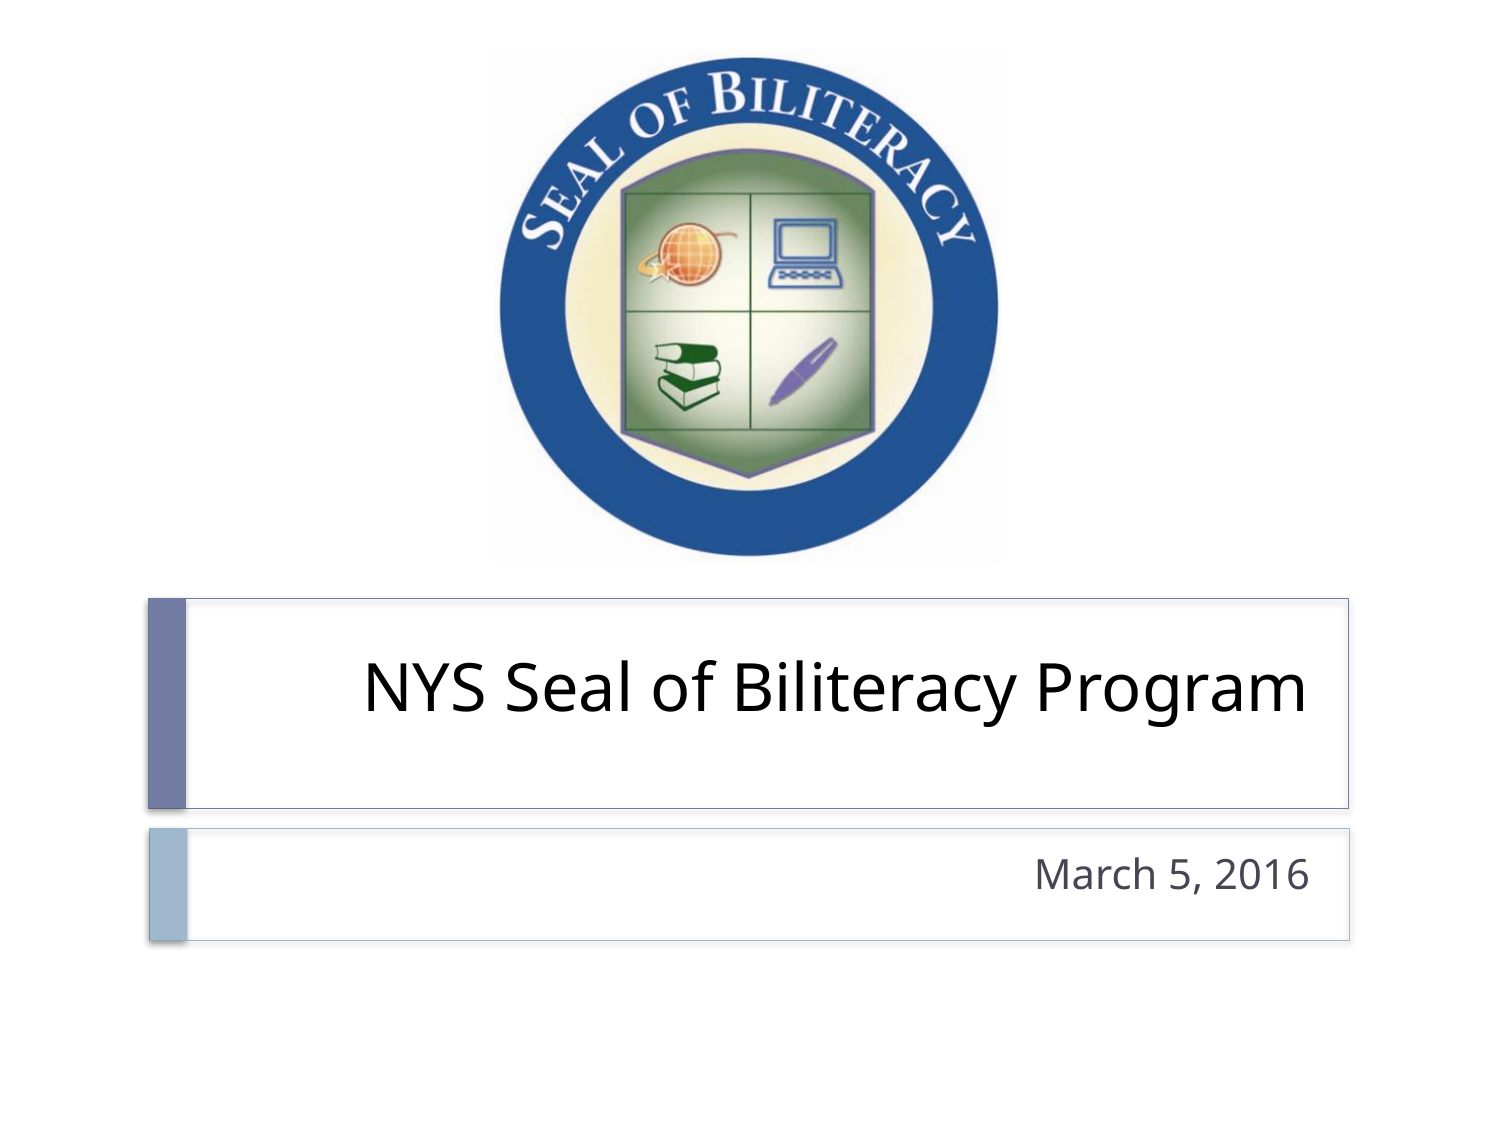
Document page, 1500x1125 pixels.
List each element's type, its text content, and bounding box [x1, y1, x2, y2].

subtitle March 5, 2016 [200, 840, 1325, 929]
picture [495, 49, 1001, 563]
title NYS Seal of Biliteracy Program [200, 637, 1325, 800]
